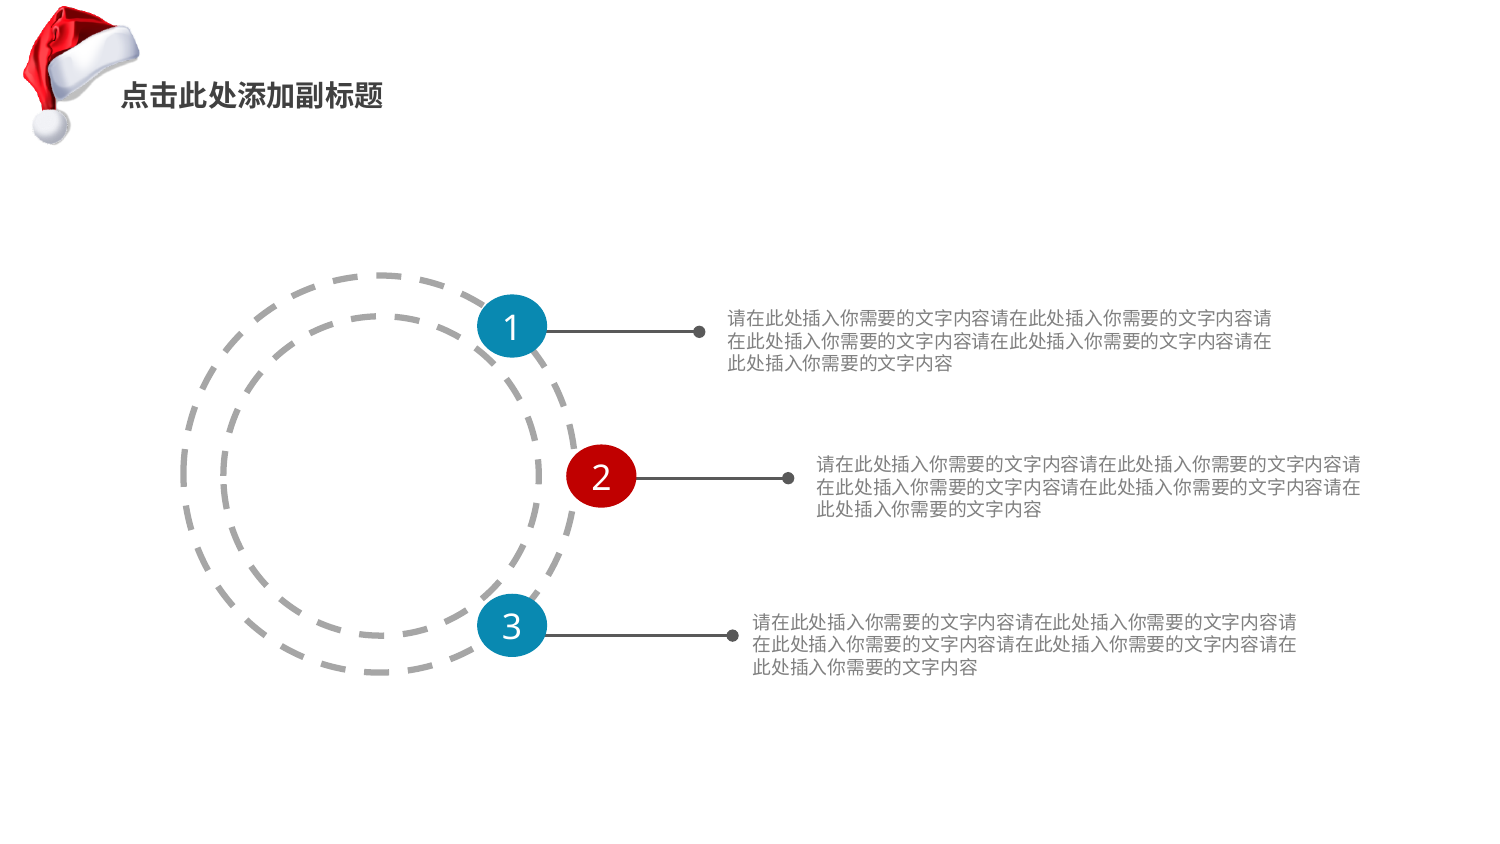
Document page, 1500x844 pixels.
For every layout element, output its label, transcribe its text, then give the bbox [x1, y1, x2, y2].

picture [0, 0, 157, 160]
text_box [223, 316, 539, 636]
text_box 请在此处插入你需要的文字内容请在此处插入你需要的文字内容请在此处插入你需要的文字内容请在此处插入你需要的文字内容请在此处插入你需要的文字内容 [727, 306, 1283, 375]
text_box 2 [564, 442, 639, 510]
text_box 3 [475, 591, 550, 660]
text_box 请在此处插入你需要的文字内容请在此处插入你需要的文字内容请在此处插入你需要的文字内容请在此处插入你需要的文字内容请在此处插入你需要的文字内容 [752, 610, 1308, 679]
text_box 1 [475, 292, 550, 360]
text_box 点击此处添加副标题 [160, 67, 456, 123]
text_box 请在此处插入你需要的文字内容请在此处插入你需要的文字内容请在此处插入你需要的文字内容请在此处插入你需要的文字内容请在此处插入你需要的文字内容 [816, 453, 1372, 521]
text_box [183, 275, 575, 673]
